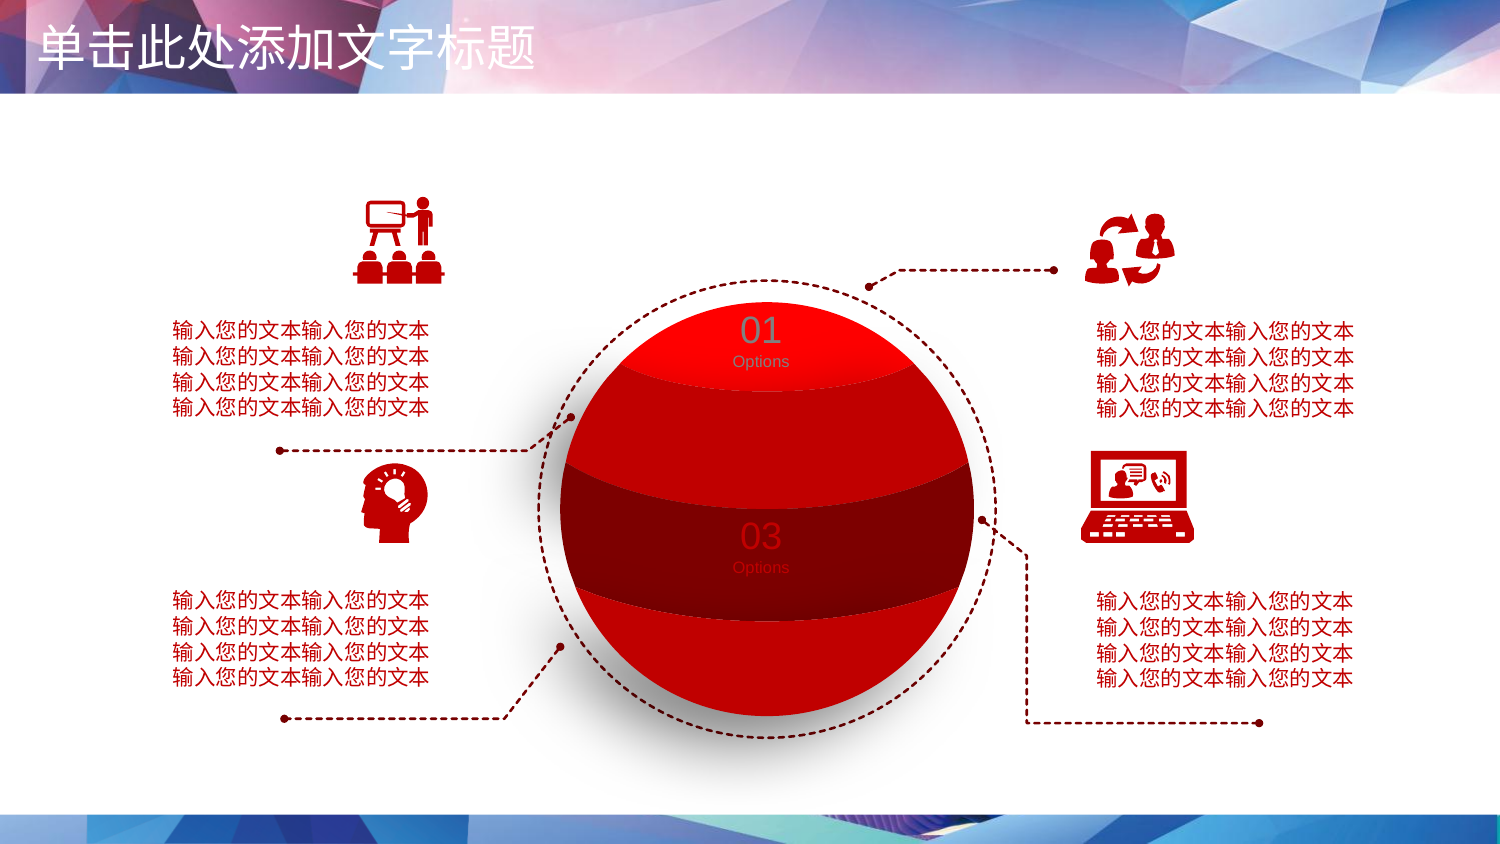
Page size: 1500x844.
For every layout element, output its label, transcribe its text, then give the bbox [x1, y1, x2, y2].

text_box [362, 250, 377, 260]
text_box 输入您的文本输入您的文本 输入您的文本输入您的文本 输入您的文本输入您的文本 输入您的文本输入您的文本 [131, 581, 473, 696]
text_box [352, 261, 445, 284]
text_box [1099, 213, 1139, 237]
text_box [365, 196, 433, 246]
text_box [1135, 213, 1175, 259]
text_box [1081, 510, 1194, 543]
picture [0, 0, 1500, 93]
text_box [864, 266, 1059, 292]
text_box [1121, 263, 1161, 287]
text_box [559, 301, 975, 717]
text_box [275, 419, 554, 455]
text_box 输入您的文本输入您的文本 输入您的文本输入您的文本 输入您的文本输入您的文本 输入您的文本输入您的文本 [1055, 582, 1396, 697]
text_box [421, 250, 436, 260]
text_box [1090, 450, 1187, 508]
text_box [674, 278, 865, 300]
text_box [979, 515, 1264, 728]
text_box [980, 426, 998, 530]
text_box [1085, 239, 1119, 284]
text_box [980, 524, 997, 598]
text_box [392, 250, 407, 260]
text_box [361, 463, 428, 543]
text_box 输入您的文本输入您的文本 输入您的文本输入您的文本 输入您的文本输入您的文本 输入您的文本输入您的文本 [131, 311, 473, 426]
picture [0, 815, 1500, 844]
text_box [539, 547, 553, 586]
text_box 输入您的文本输入您的文本 输入您的文本输入您的文本 输入您的文本输入您的文本 输入您的文本输入您的文本 [1055, 312, 1397, 427]
text_box [280, 648, 554, 723]
